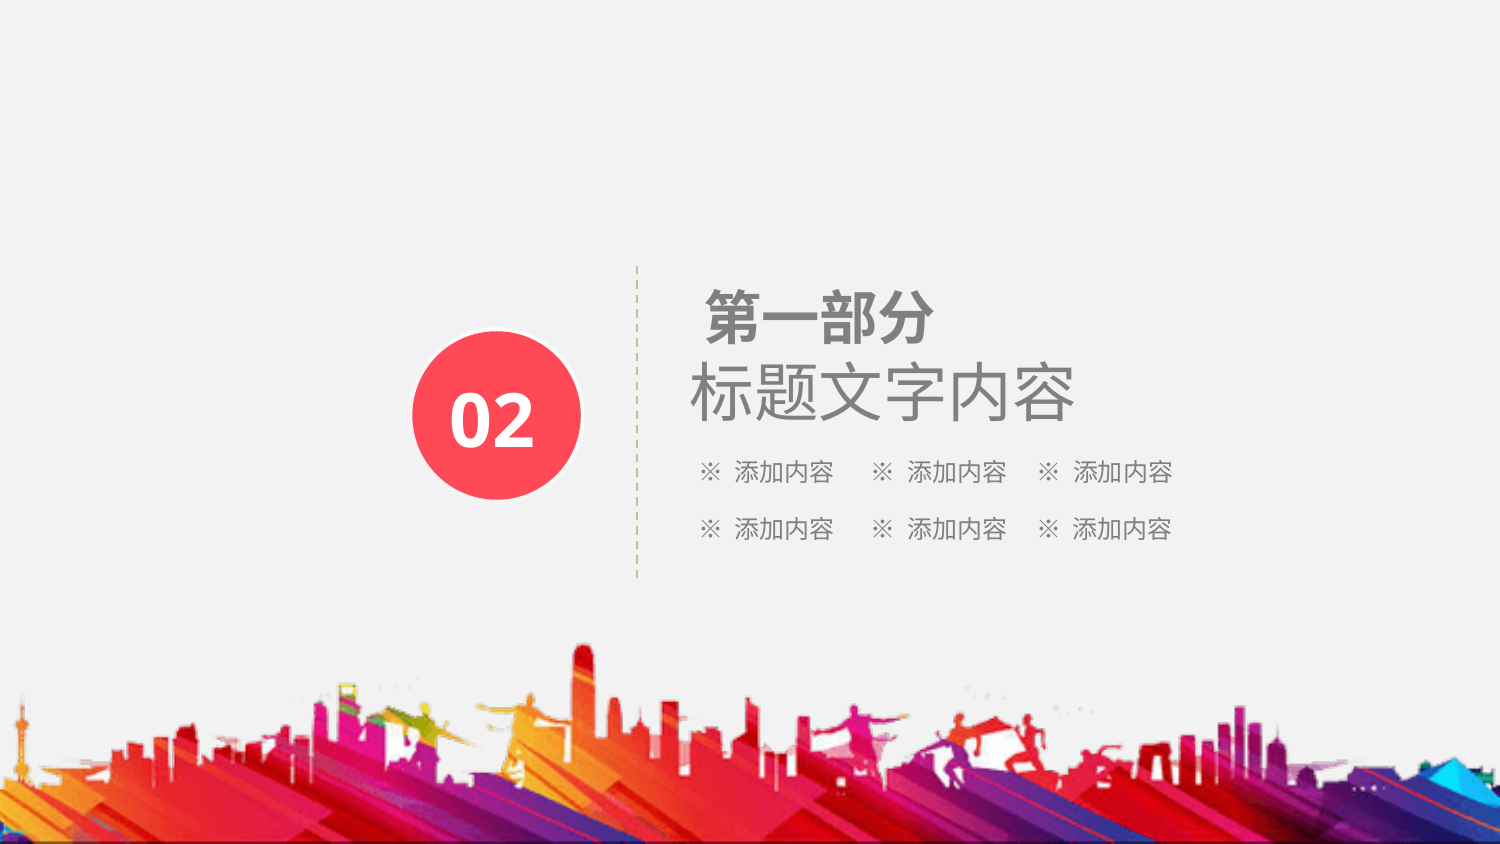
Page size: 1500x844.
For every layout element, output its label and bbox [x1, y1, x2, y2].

text_box [408, 327, 585, 504]
picture [0, 0, 1500, 844]
